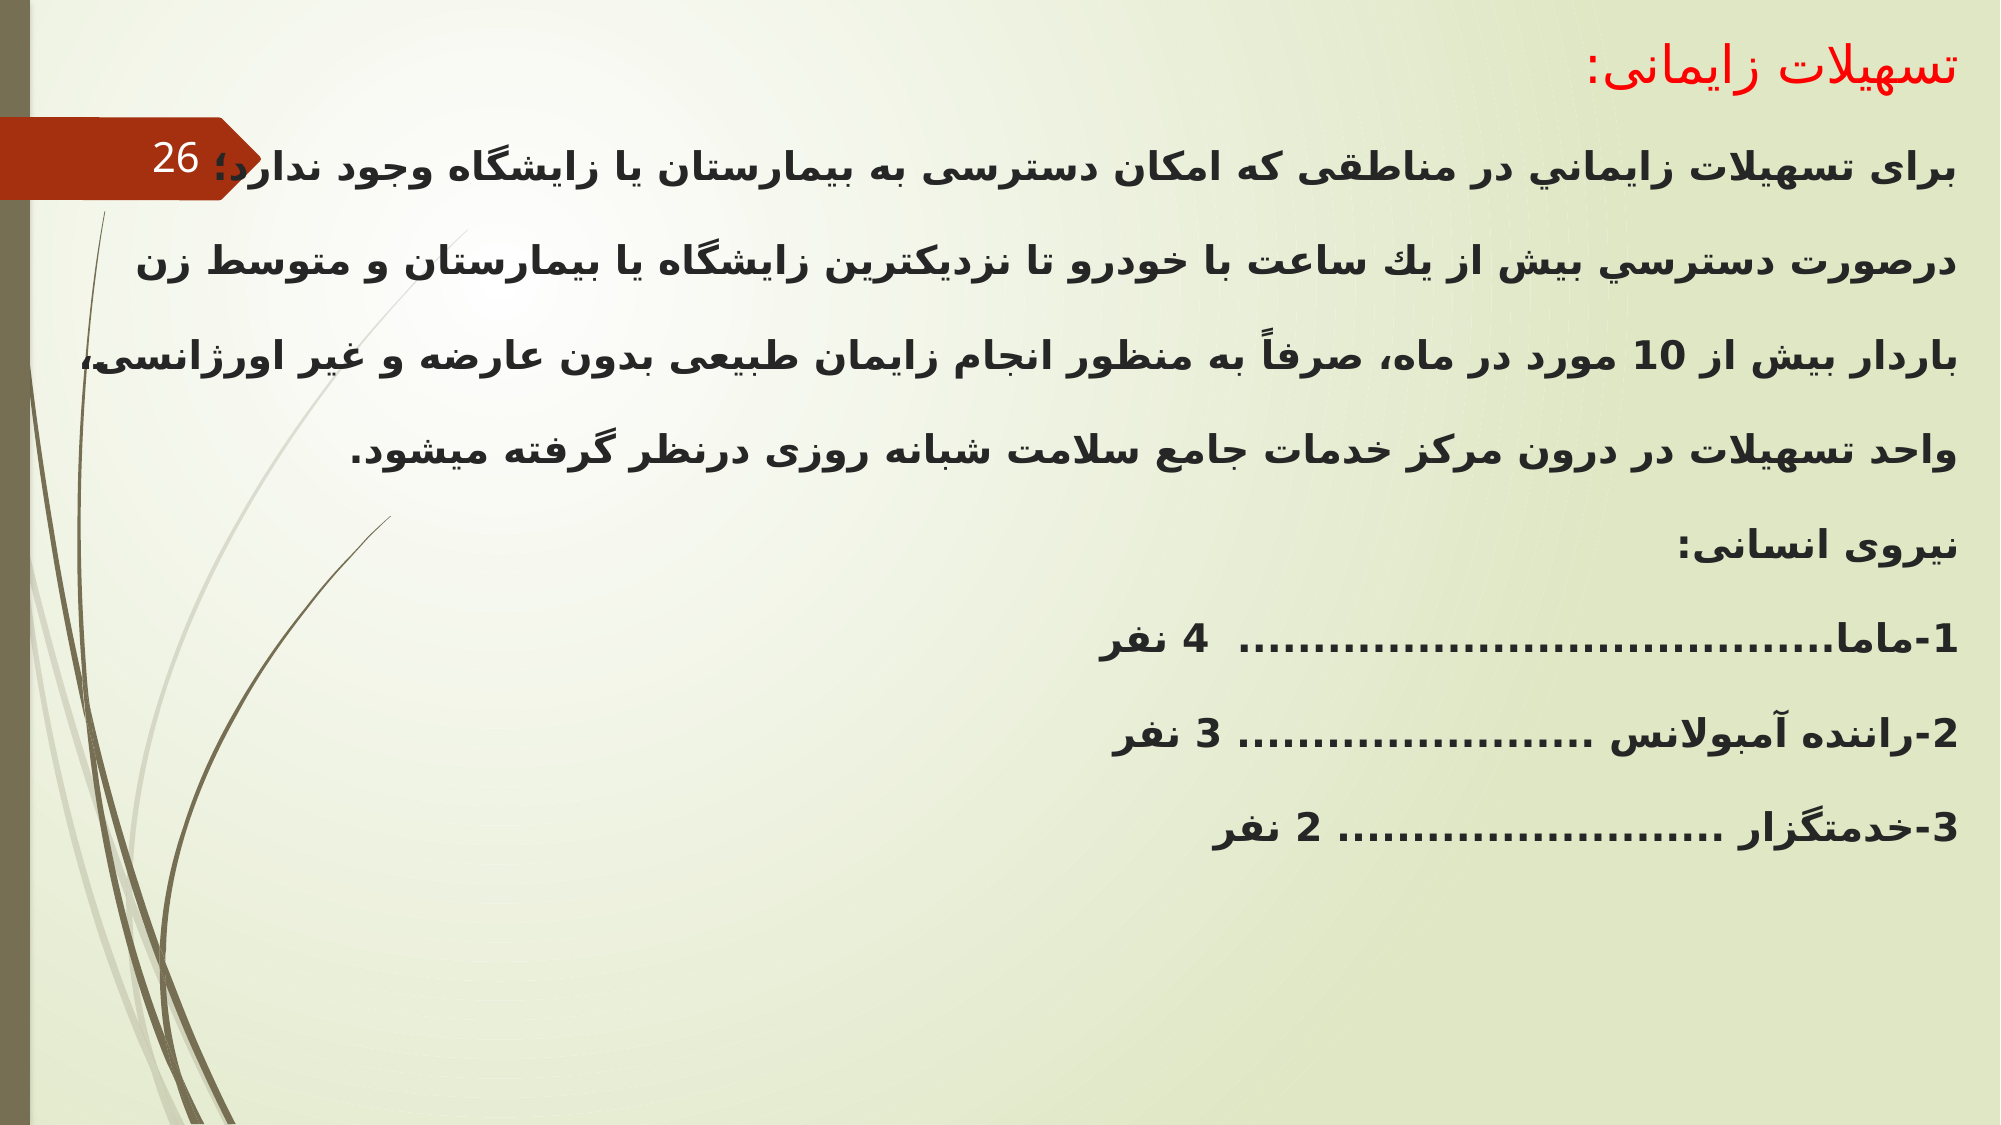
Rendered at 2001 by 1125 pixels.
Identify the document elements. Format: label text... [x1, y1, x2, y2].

title تسهیلات زایمانی: برای تسهيلات زايماني در مناطقی که امکان دسترسی به بیمارستان یا زایشگاه وجود ندارد؛ درصورت دسترسي بيش از يك ساعت با خودرو تا نزديكترين زايشگاه يا بيمارستان و متوسط زن باردار بيش از 10 مورد در ماه، صرفاً به منظور انجام زایمان طبیعی بدون عارضه و غیر اورژانسی، واحد تسهيلات در درون مركز خدمات جامع سلامت شبانه روزی درنظر گرفته ميشود. نیروی انسانی: 1-ماما........................................ 4 نفر 2-راننده آمبولانس ........................ 3 نفر 3-خدمتگزار .......................... 2 نفر [61, 0, 1975, 1063]
slide_number 26 [87, 129, 216, 190]
